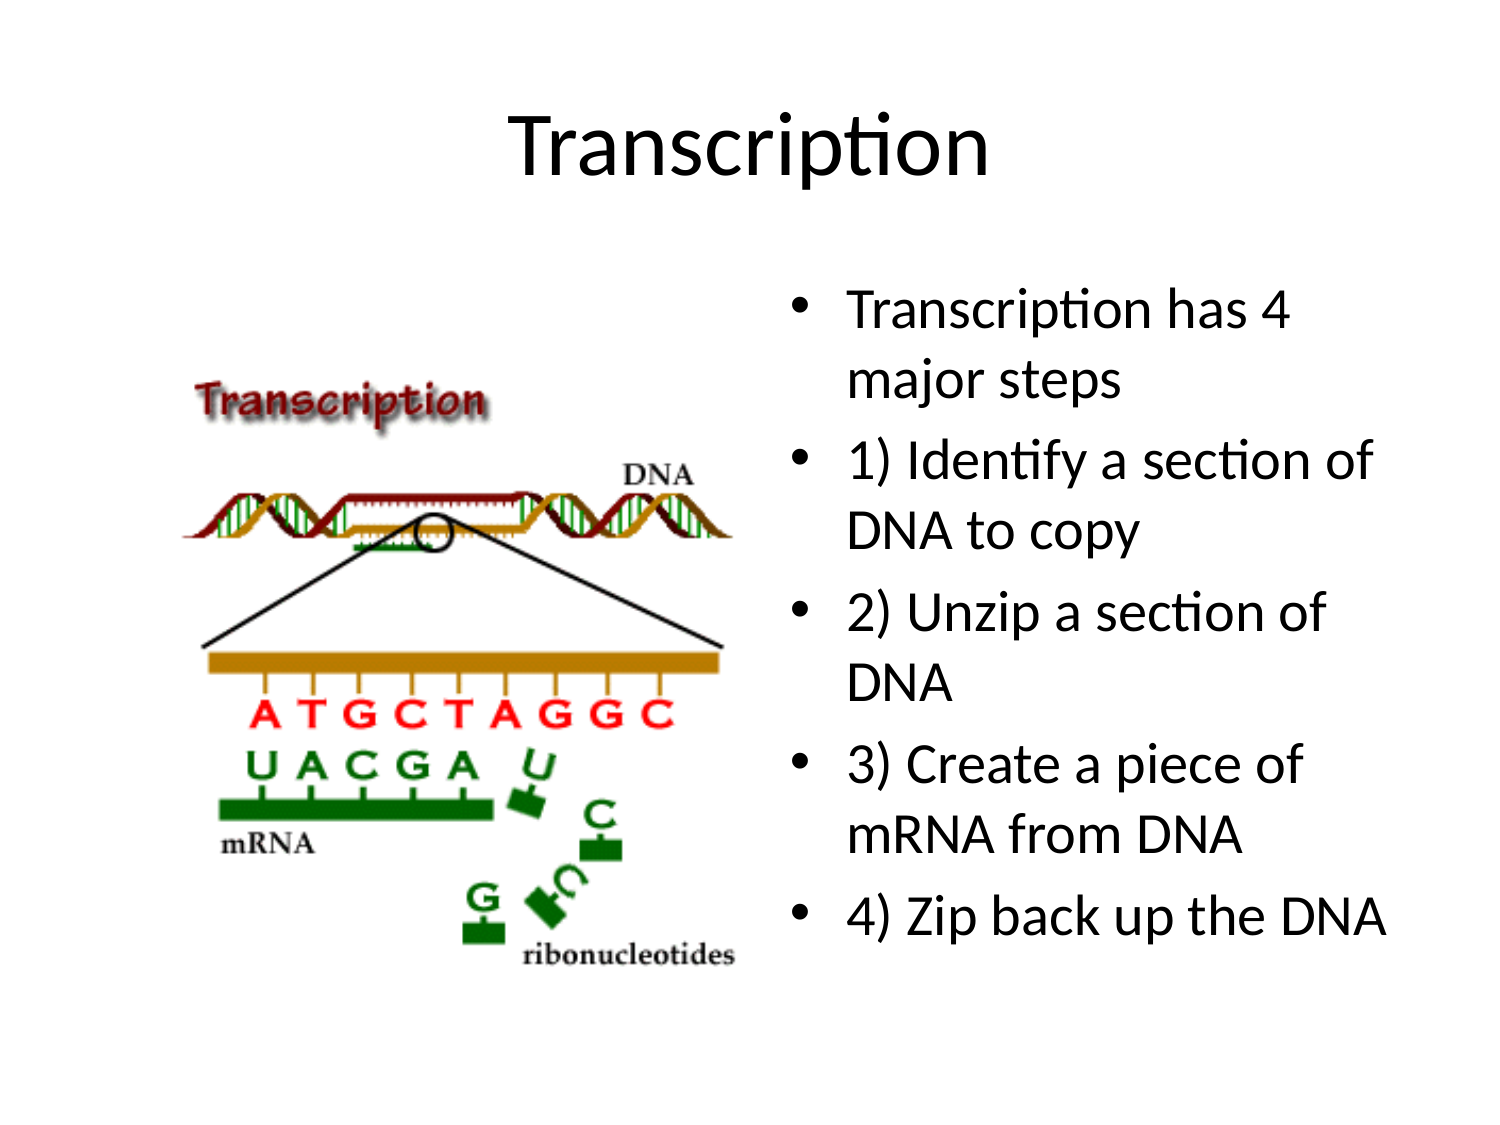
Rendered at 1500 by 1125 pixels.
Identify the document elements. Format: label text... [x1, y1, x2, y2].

title Transcription [75, 45, 1425, 233]
list Transcription has 4 major steps 1) Identify a section of DNA to copy 2) Unzip a section of DNA 3) Create a piece of mRNA from DNA 4) Zip back up the DNA [774, 262, 1438, 1005]
picture [124, 349, 763, 988]
